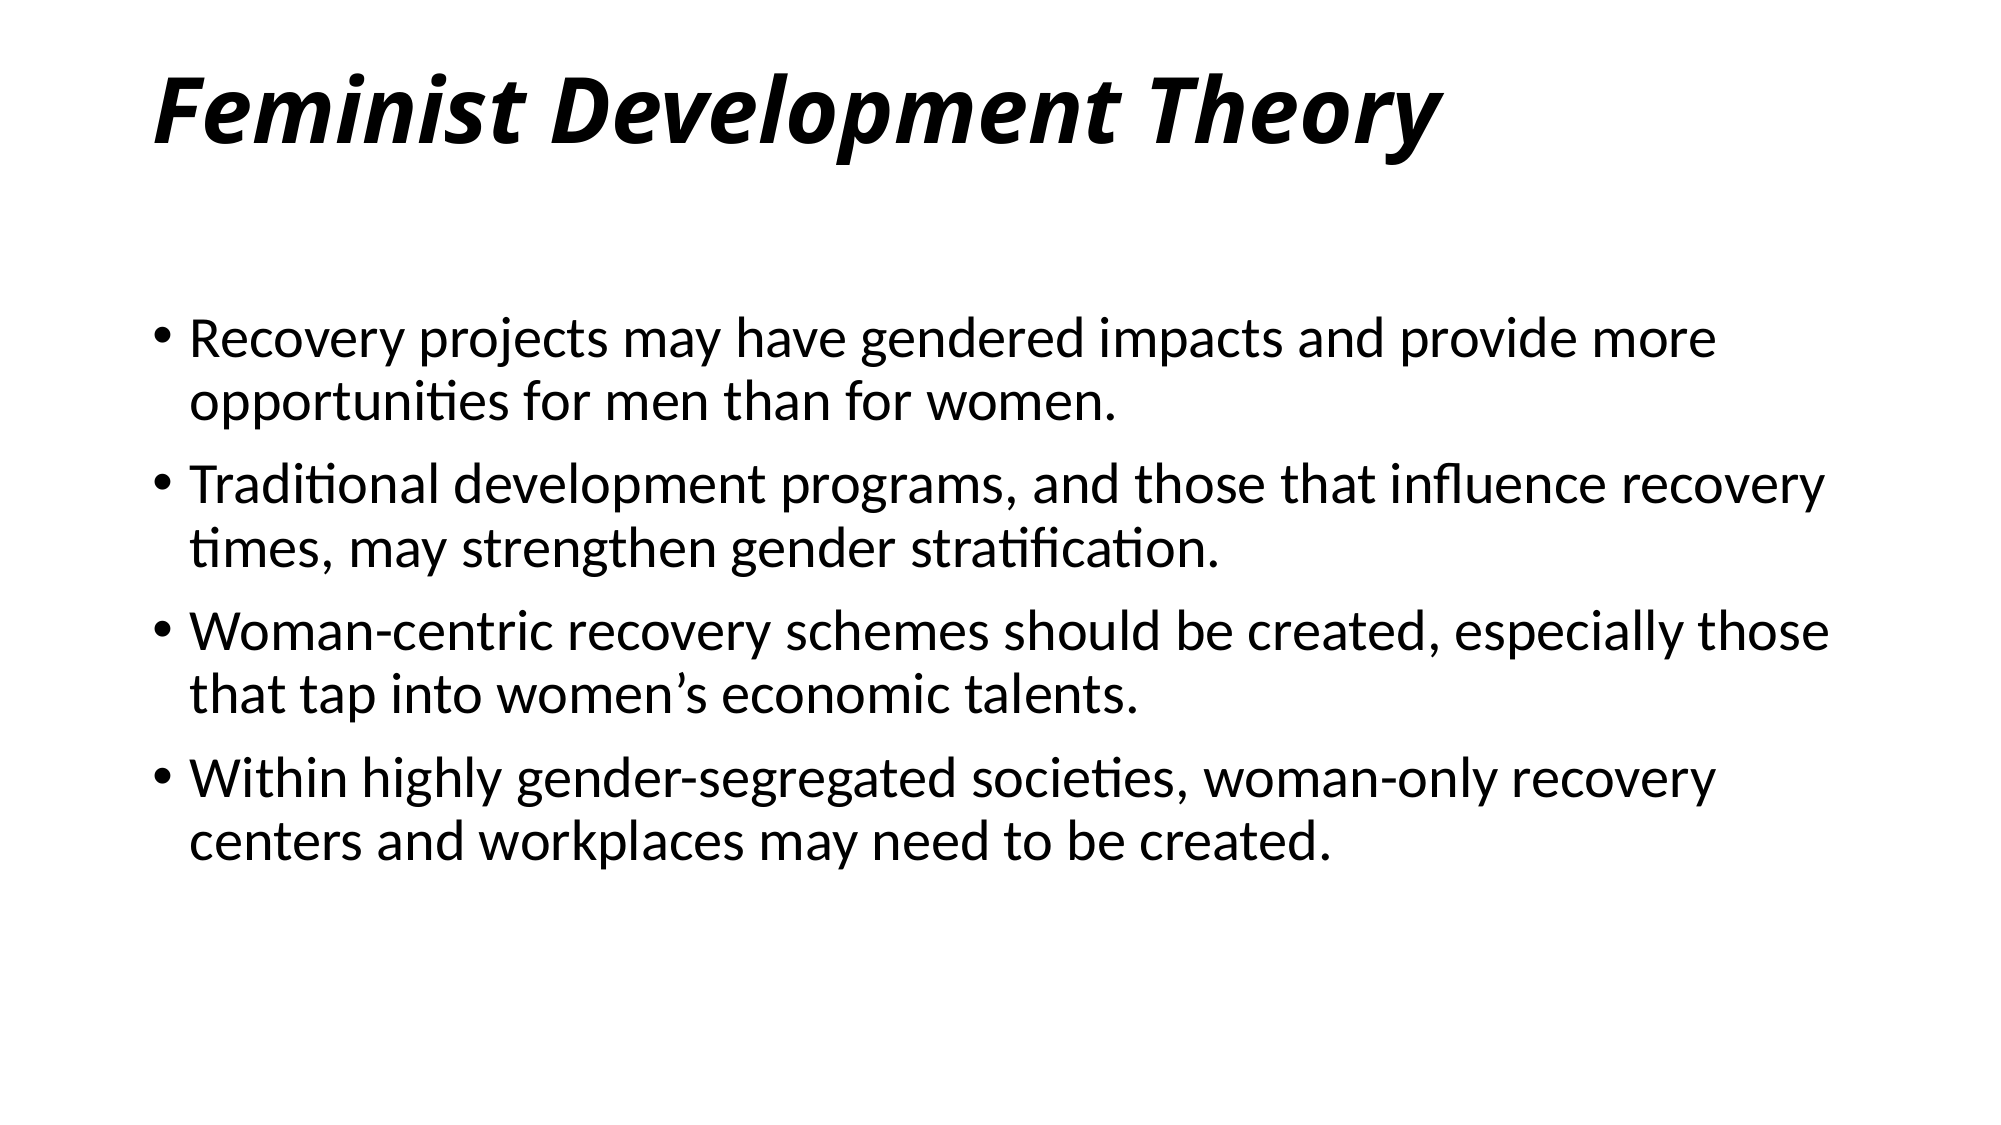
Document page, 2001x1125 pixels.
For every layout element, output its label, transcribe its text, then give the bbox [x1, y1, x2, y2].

list Recovery projects may have gendered impacts and provide more opportunities for men than for women. Traditional development programs, and those that influence recovery times, may strengthen gender stratification. Woman-centric recovery schemes should be created, especially those that tap into women’s economic talents. Within highly gender-segregated societies, woman-only recovery centers and workplaces may need to be created. [137, 299, 1863, 1014]
title Feminist Development Theory [137, 59, 1863, 278]
